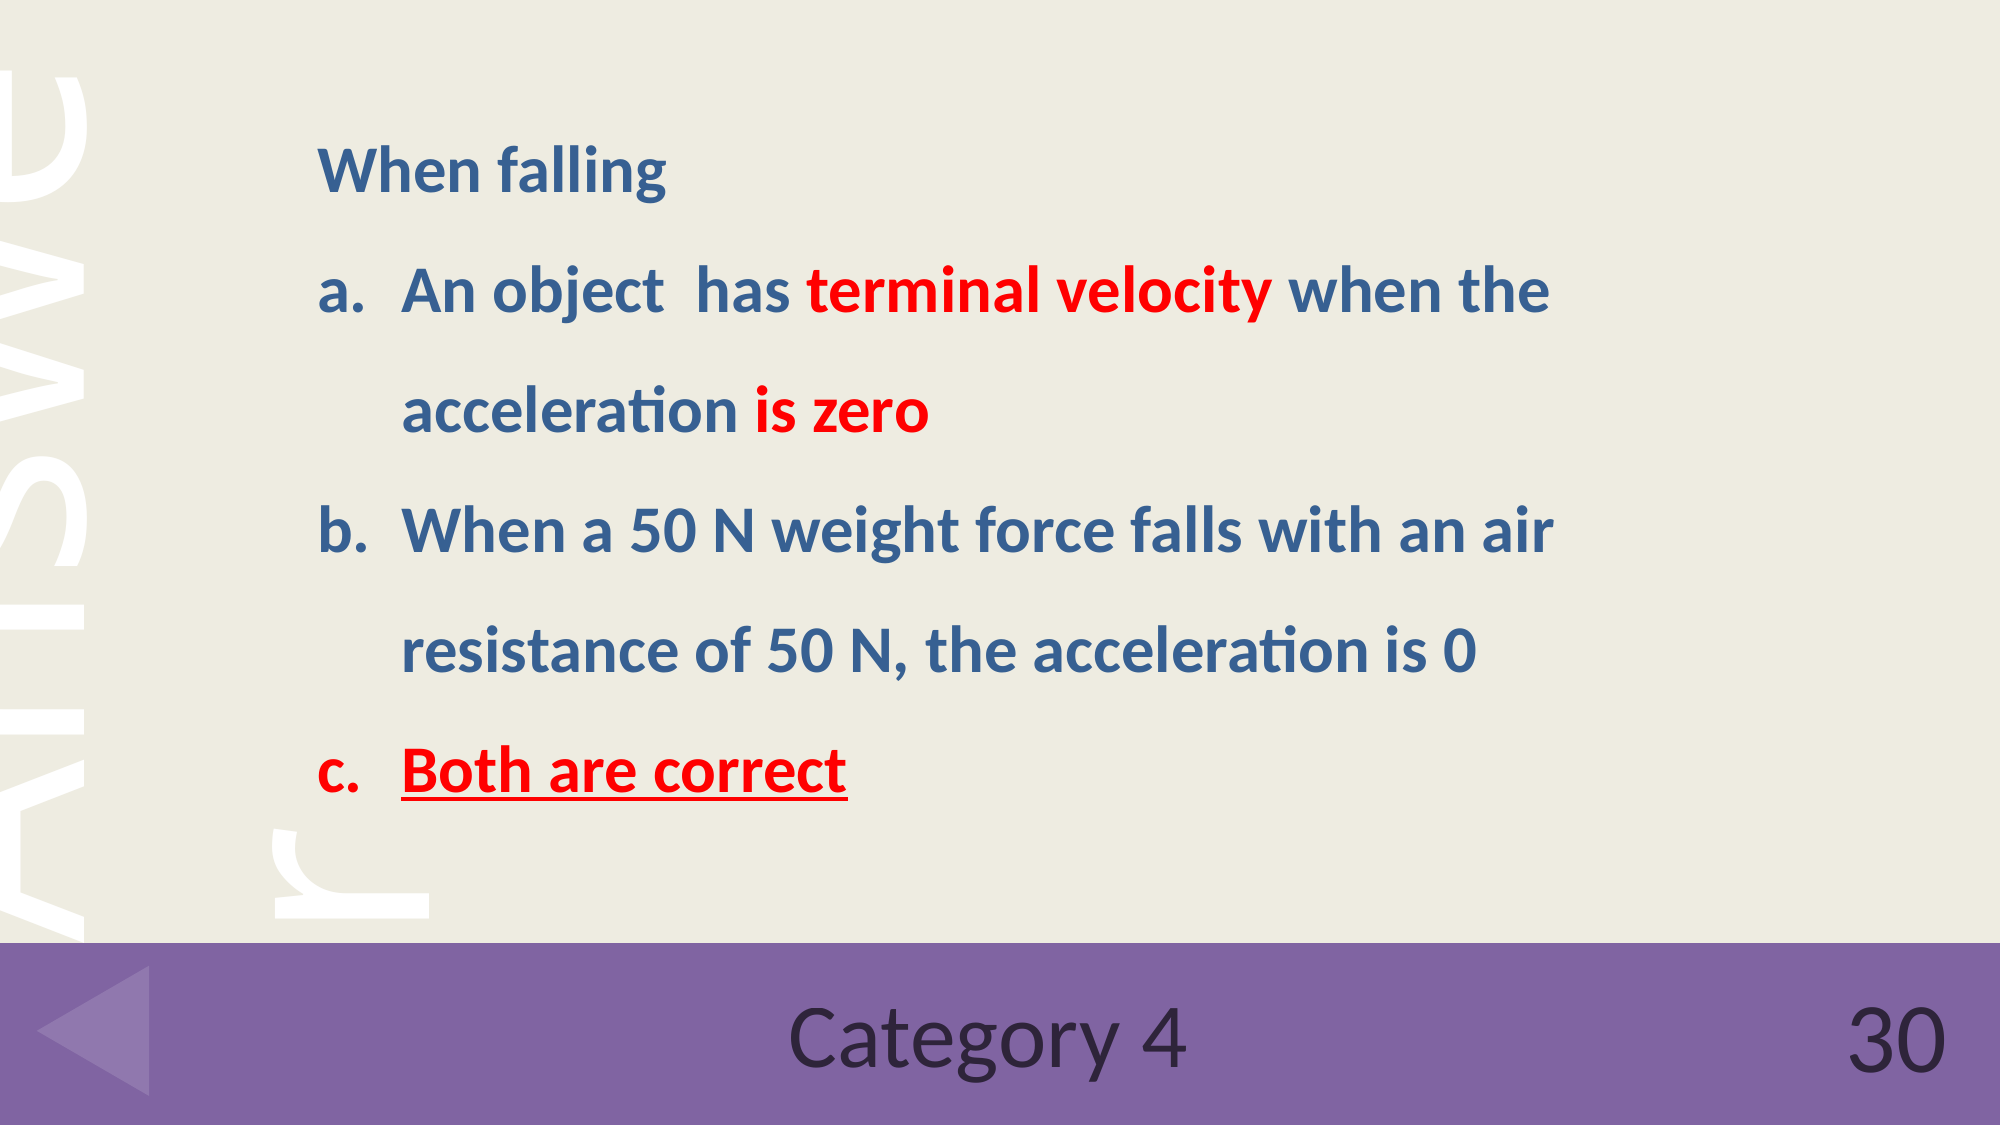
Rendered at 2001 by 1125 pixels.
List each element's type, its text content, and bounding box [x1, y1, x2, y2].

list When falling An object has terminal velocity when the acceleration is zero When a 50 N weight force falls with an air resistance of 50 N, the acceleration is 0 Both are correct [302, 169, 1862, 843]
title Category 4 [88, 937, 1889, 1125]
list 30 [1889, 967, 1963, 1097]
